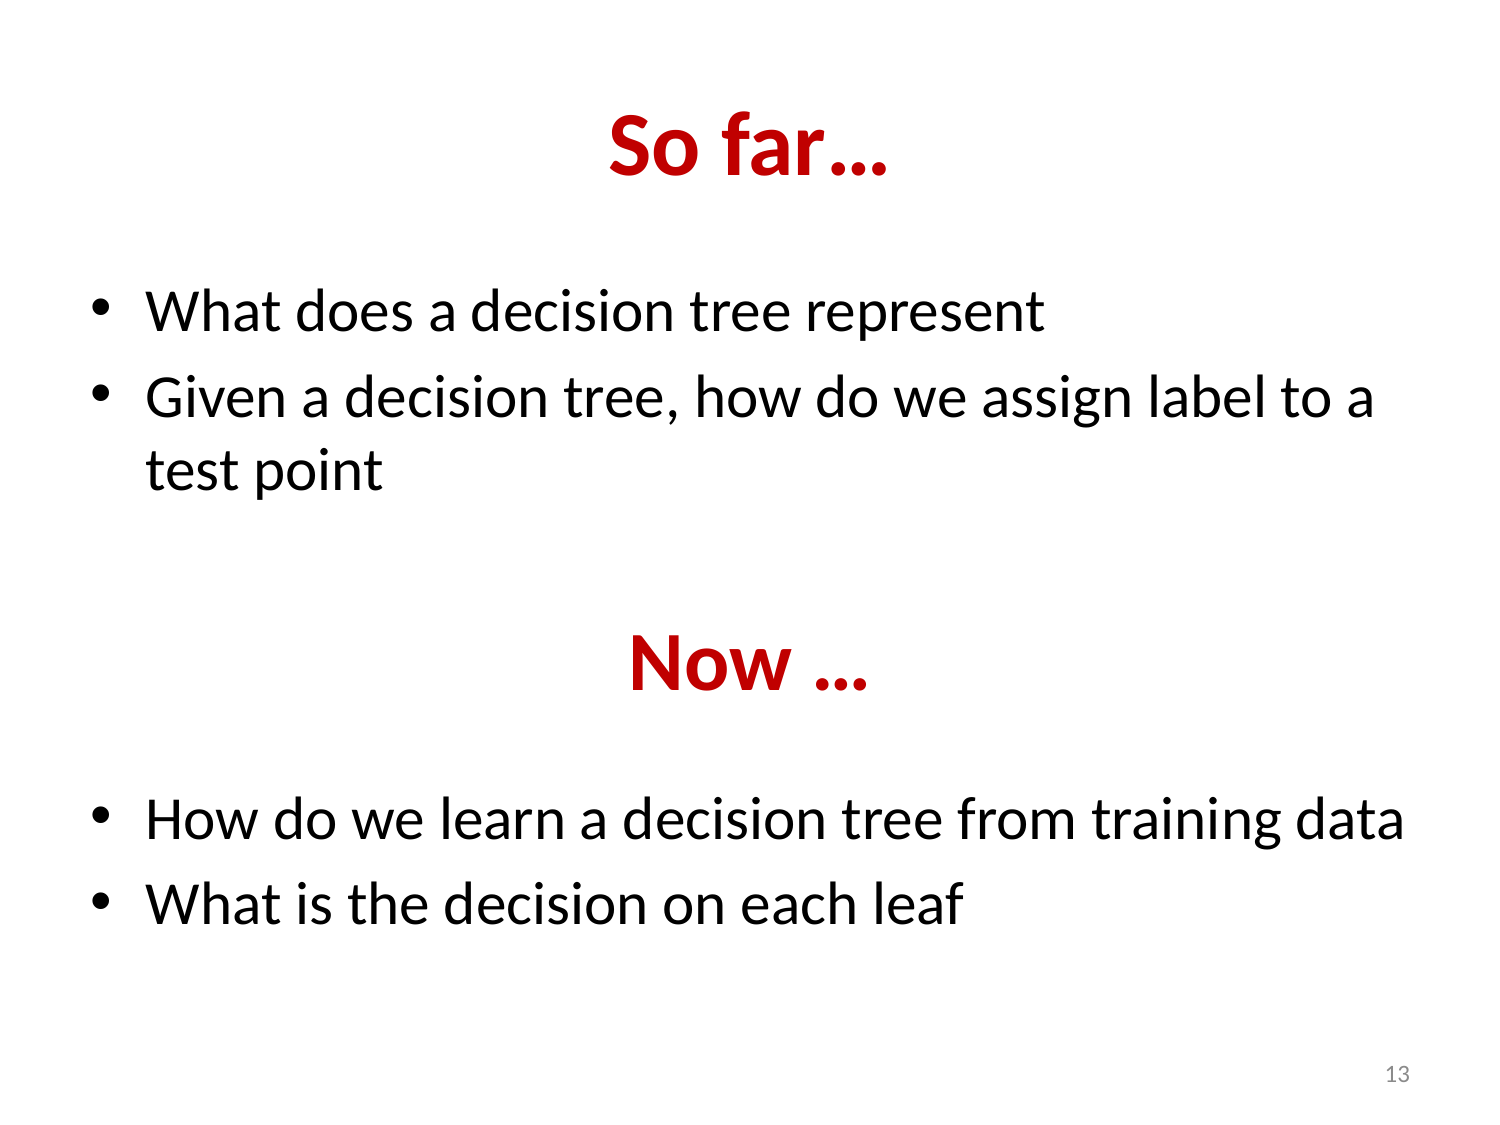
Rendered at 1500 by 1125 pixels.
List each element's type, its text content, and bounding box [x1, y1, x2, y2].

list What does a decision tree represent Given a decision tree, how do we assign label to a test point Now … How do we learn a decision tree from training data What is the decision on each leaf [75, 262, 1425, 1005]
slide_number 13 [1074, 1042, 1425, 1103]
title So far… [75, 45, 1425, 233]
